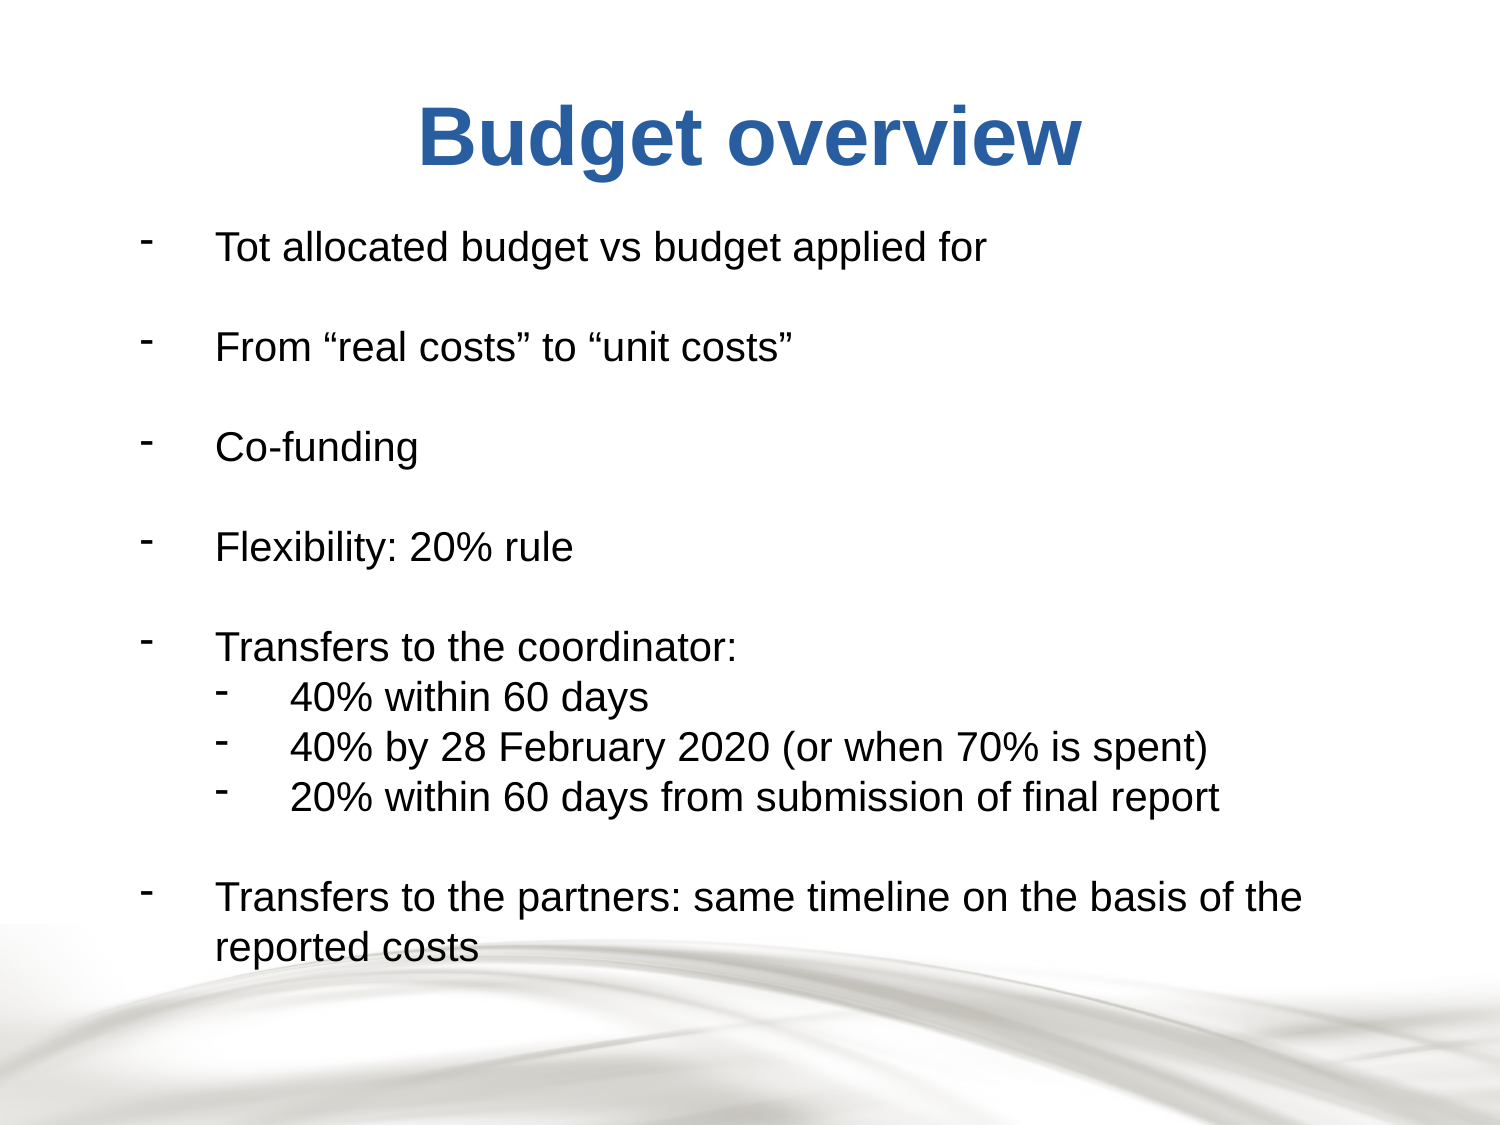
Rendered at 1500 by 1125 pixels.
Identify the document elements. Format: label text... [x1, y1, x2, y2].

text_box Budget overview [112, 75, 1388, 190]
text_box Tot allocated budget vs budget applied for From “real costs” to “unit costs” Co-funding Flexibility: 20% rule Transfers to the coordinator: 40% within 60 days 40% by 28 February 2020 (or when 70% is spent) 20% within 60 days from submission of final report Transfers to the partners: same timeline on the basis of the reported costs [125, 212, 1375, 923]
picture [0, 924, 1500, 1125]
